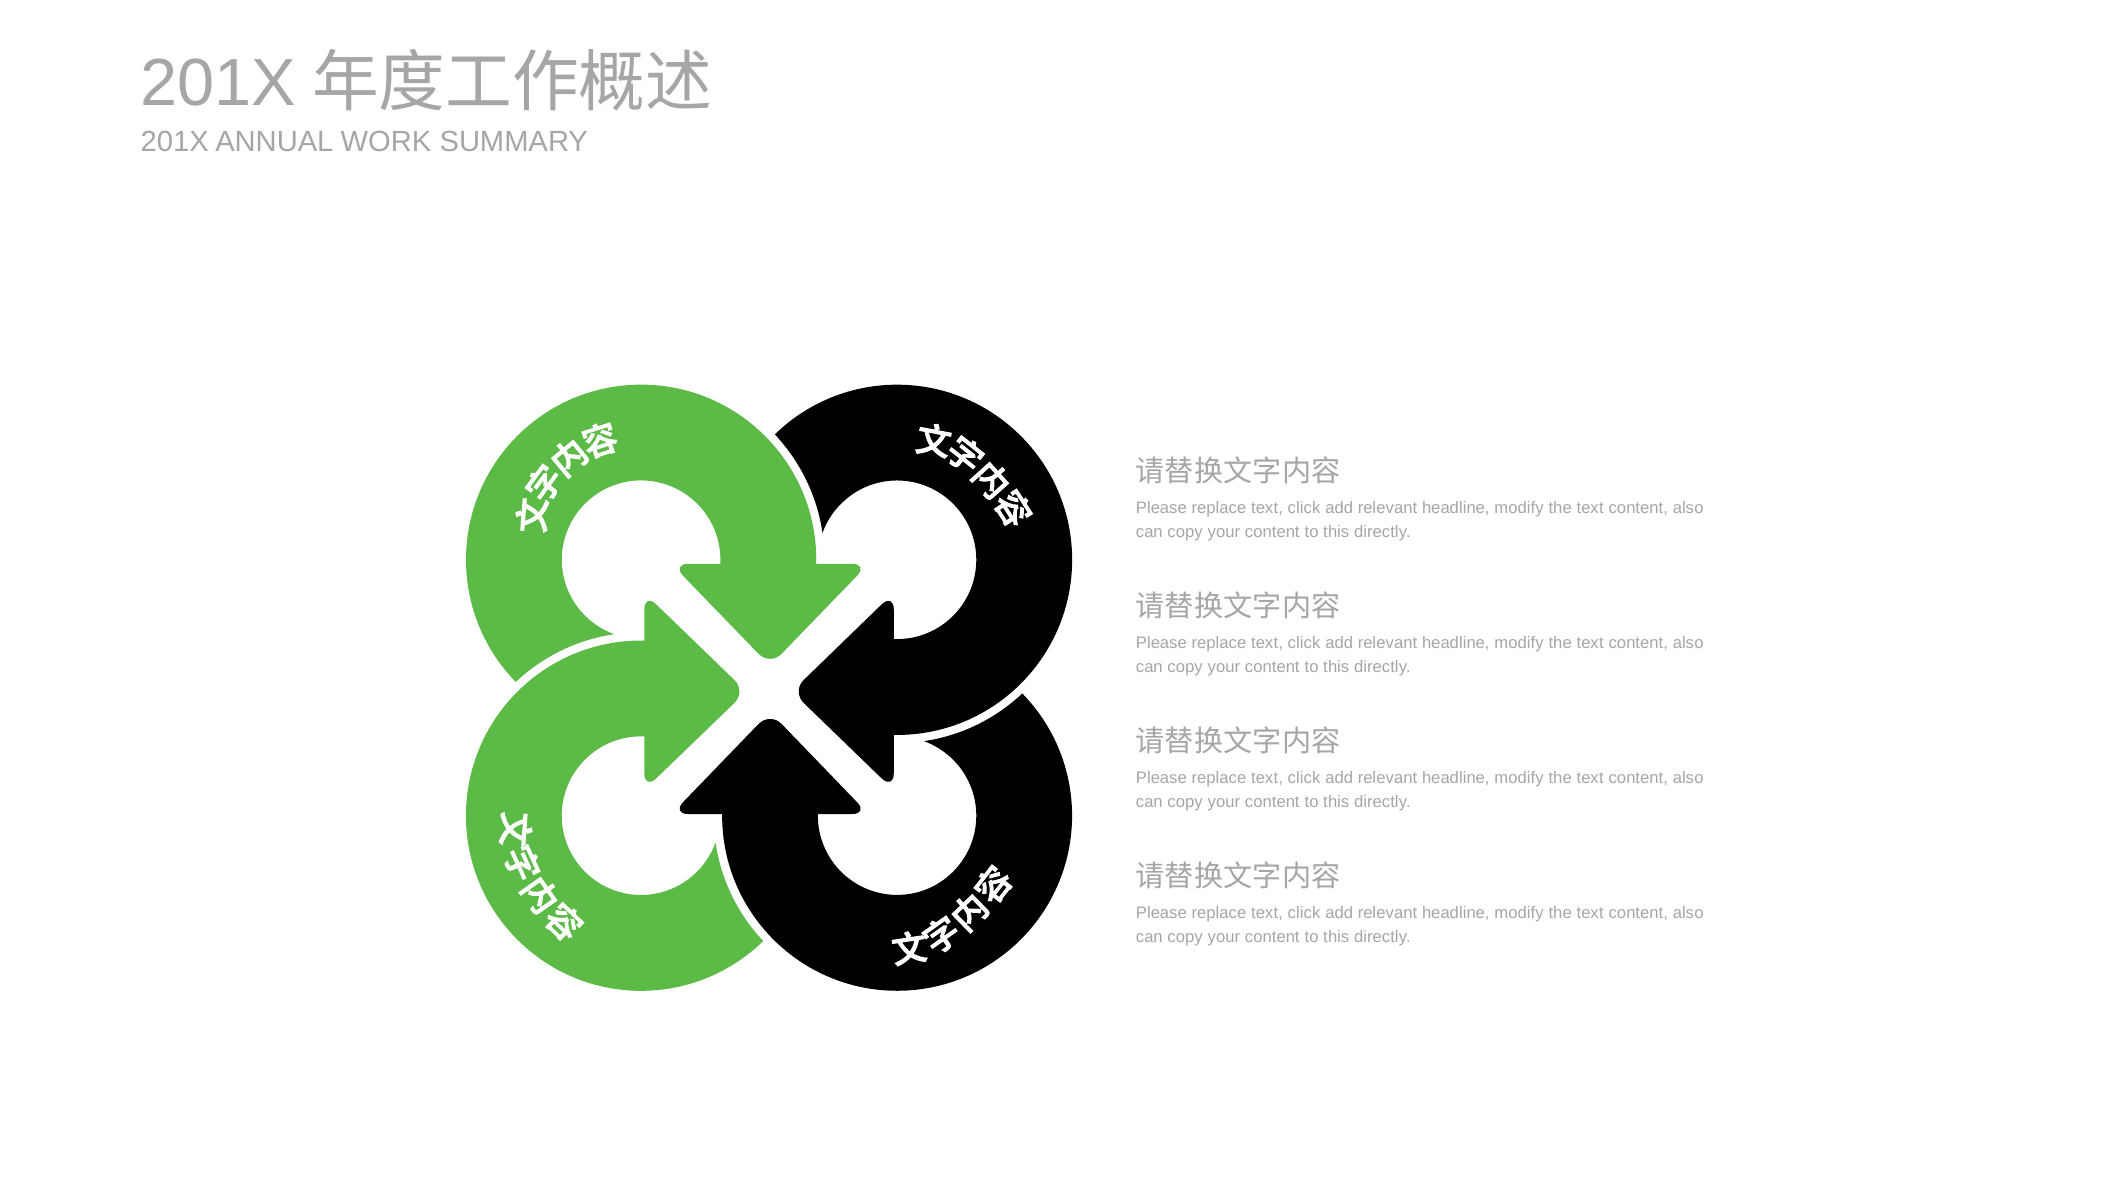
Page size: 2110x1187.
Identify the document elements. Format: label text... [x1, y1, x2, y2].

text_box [1135, 444, 1728, 539]
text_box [465, 384, 1073, 991]
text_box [1135, 850, 1728, 945]
text_box 201X ANNUAL WORK SUMMARY [140, 122, 602, 158]
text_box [1135, 580, 1728, 674]
text_box 201X年度工作概述 [140, 38, 789, 119]
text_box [1135, 715, 1728, 810]
